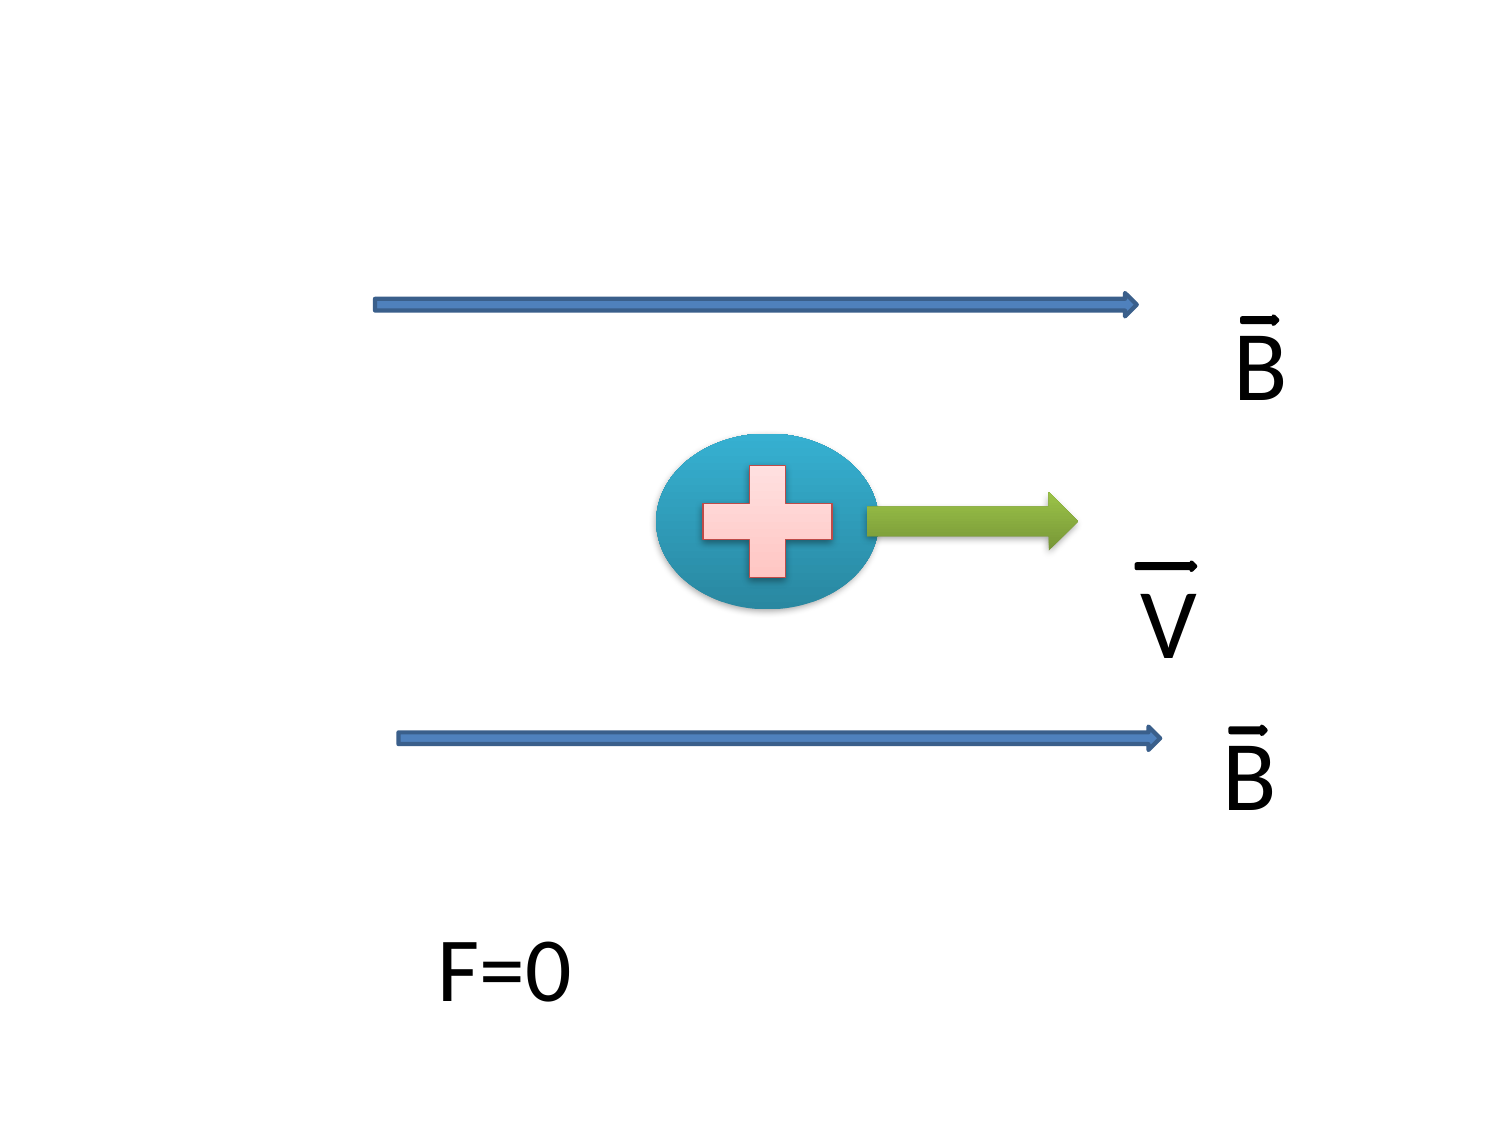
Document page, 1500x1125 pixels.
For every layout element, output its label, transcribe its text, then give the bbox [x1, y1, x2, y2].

text_box [656, 433, 877, 610]
text_box [372, 291, 1139, 319]
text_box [1206, 702, 1293, 840]
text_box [1218, 292, 1305, 430]
text_box [867, 492, 1079, 551]
text_box V [1125, 550, 1212, 686]
text_box [396, 724, 1163, 752]
text_box F=0 [422, 902, 587, 1027]
text_box [1134, 560, 1198, 572]
text_box [702, 465, 833, 578]
